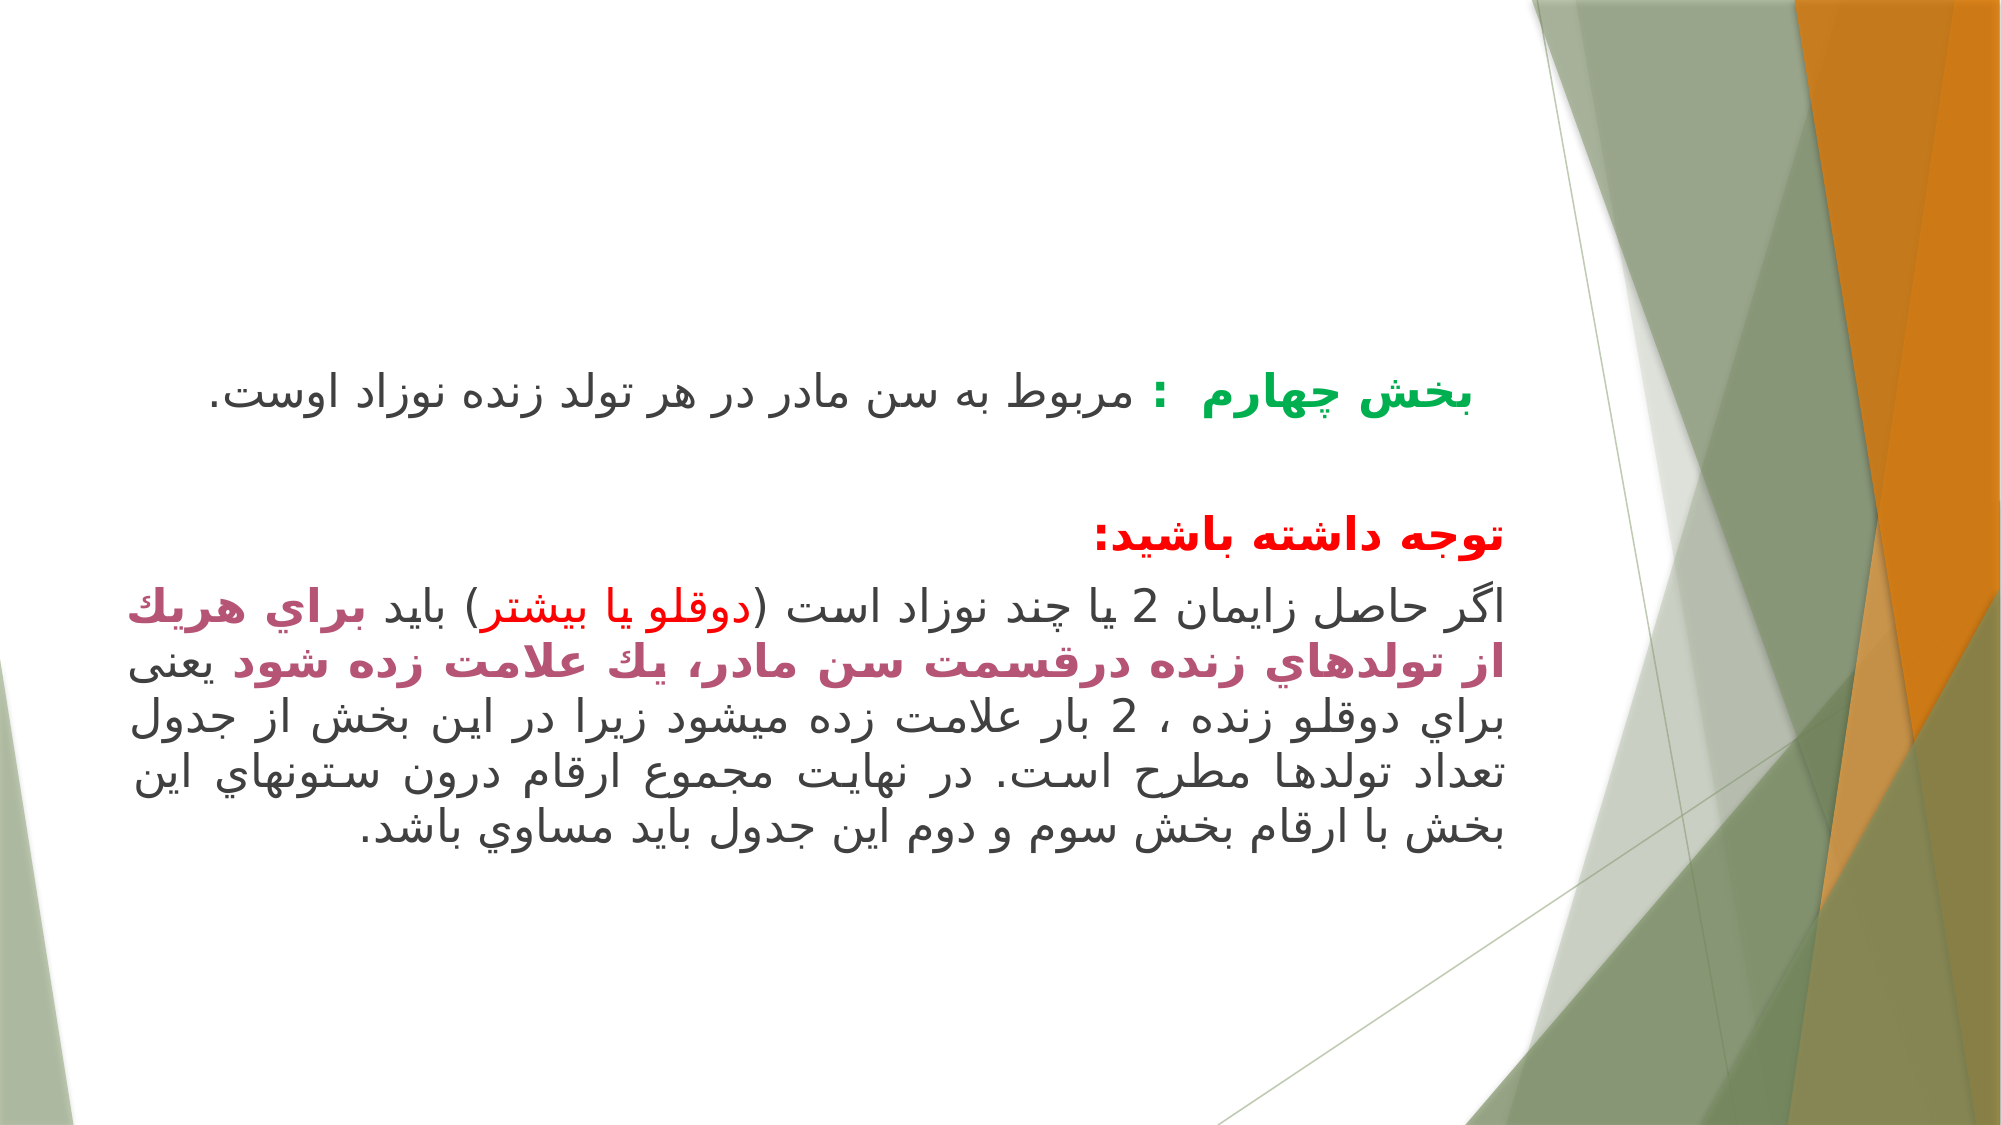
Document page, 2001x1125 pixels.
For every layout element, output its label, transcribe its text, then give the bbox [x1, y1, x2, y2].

list بخش چهارم : مربوط به سن مادر در هر تولد زنده نوزاد اوست. توجه داشته باشيد: اگر حاصل زایمان 2 یا چند نوزاد است (دوقلو یا بيشتر) باید براي هریك از تولدهاي زنده درقسمت سن مادر، یك علامت زده شود یعنی براي دوقلو زنده ، 2 بار علامت زده میشود زیرا در این بخش از جدول تعداد تولدها مطرح است. در نهایت مجموع ارقام درون ستونهاي این بخش با ارقام بخش سوم و دوم این جدول باید مساوي باشد. [111, 354, 1522, 992]
